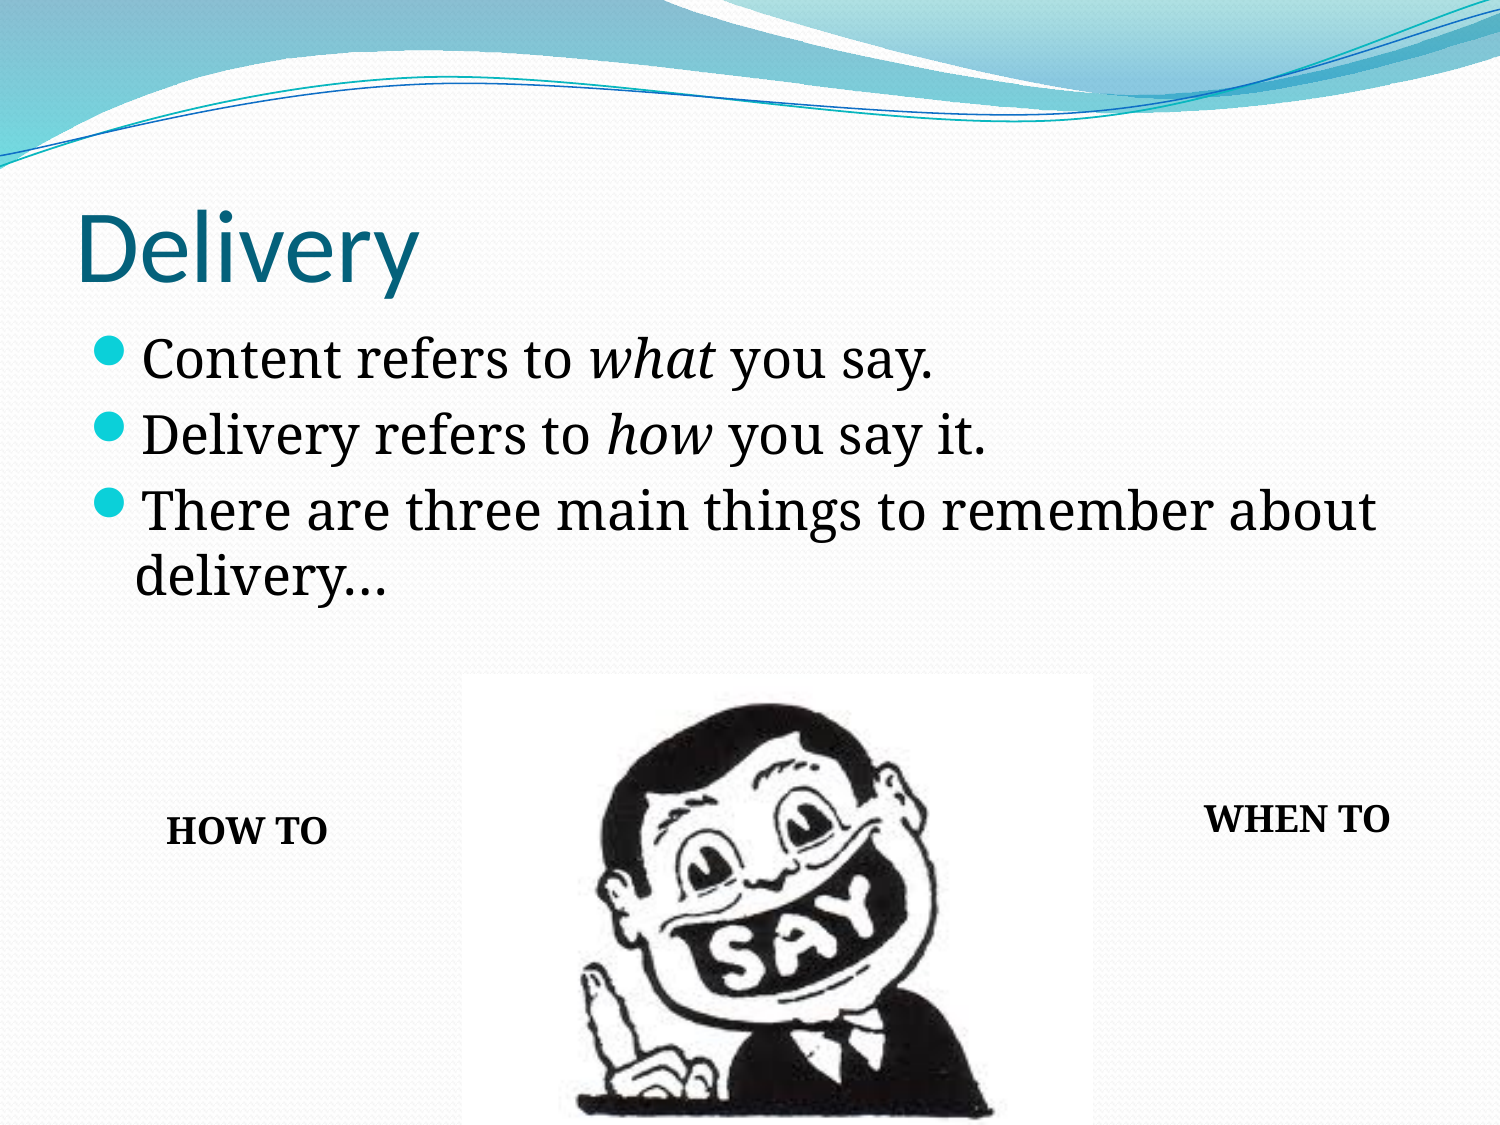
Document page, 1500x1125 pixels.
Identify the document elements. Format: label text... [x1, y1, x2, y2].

title Delivery [75, 115, 1425, 303]
list Content refers to what you say. Delivery refers to how you say it. There are three main things to remember about delivery… [75, 317, 1425, 1038]
text_box WHEN TO [1149, 787, 1413, 848]
text_box HOW TO [112, 799, 375, 860]
picture [462, 674, 1093, 1125]
